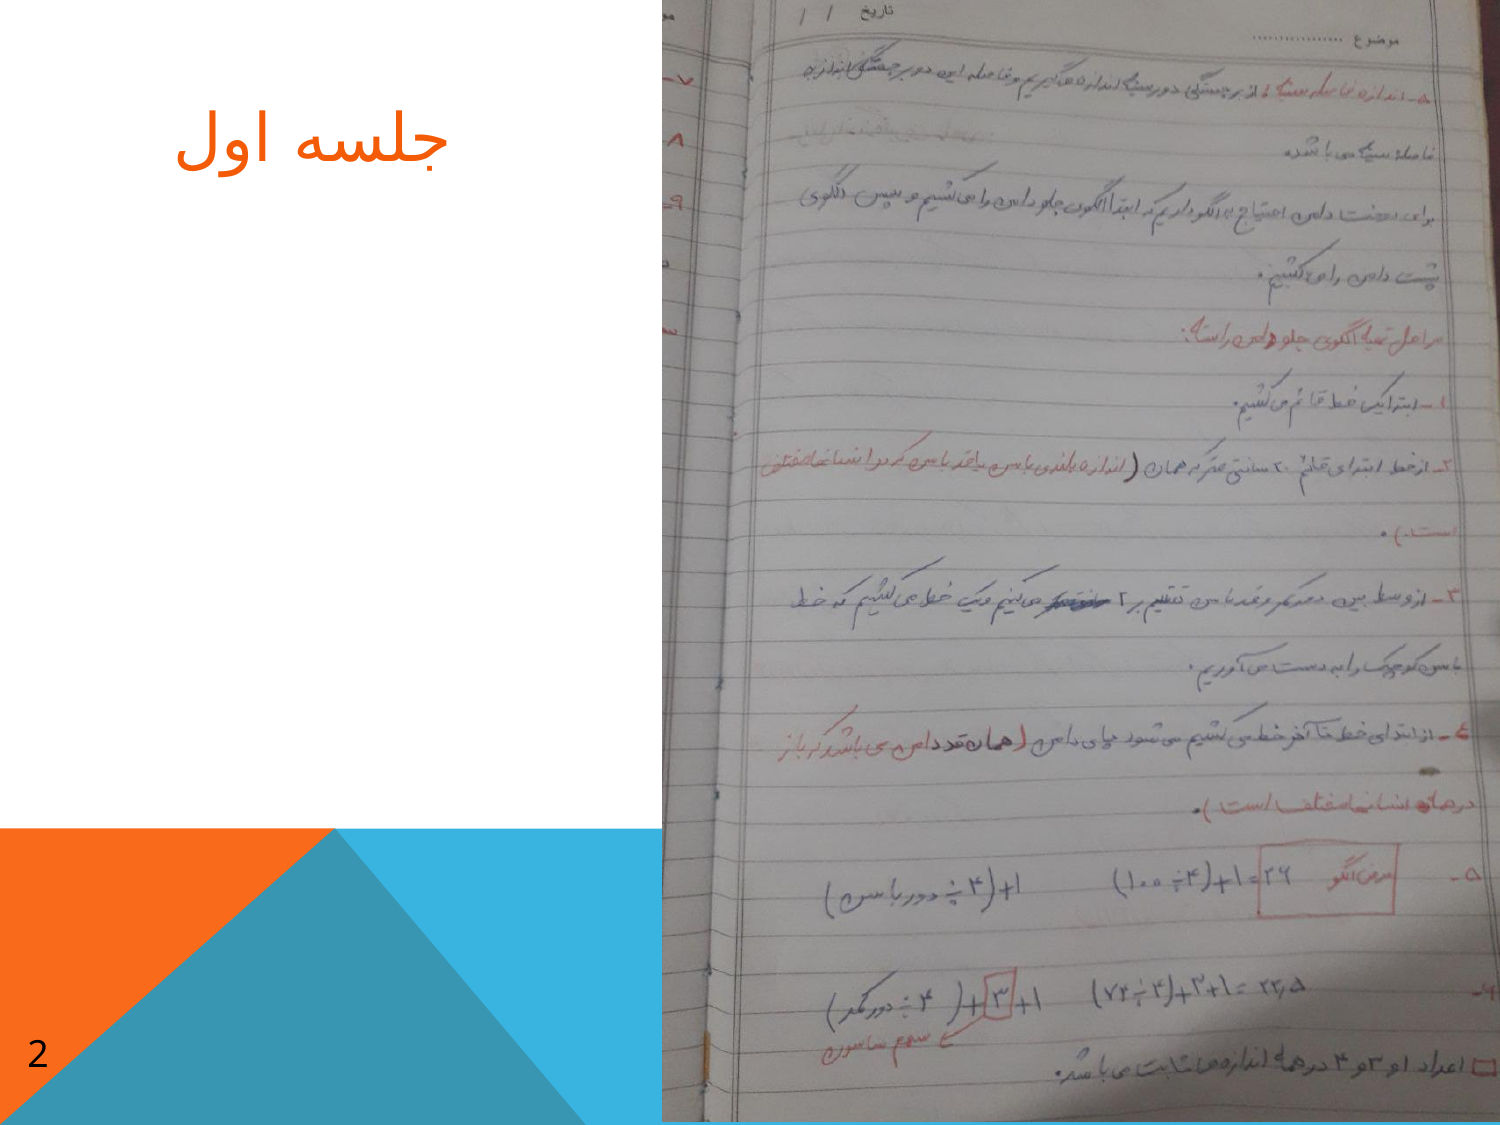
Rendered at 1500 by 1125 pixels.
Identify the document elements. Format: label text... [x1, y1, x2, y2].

picture [662, 0, 1500, 1122]
text_box 2 [12, 1023, 113, 1083]
text_box جلسه اول [112, 87, 513, 183]
